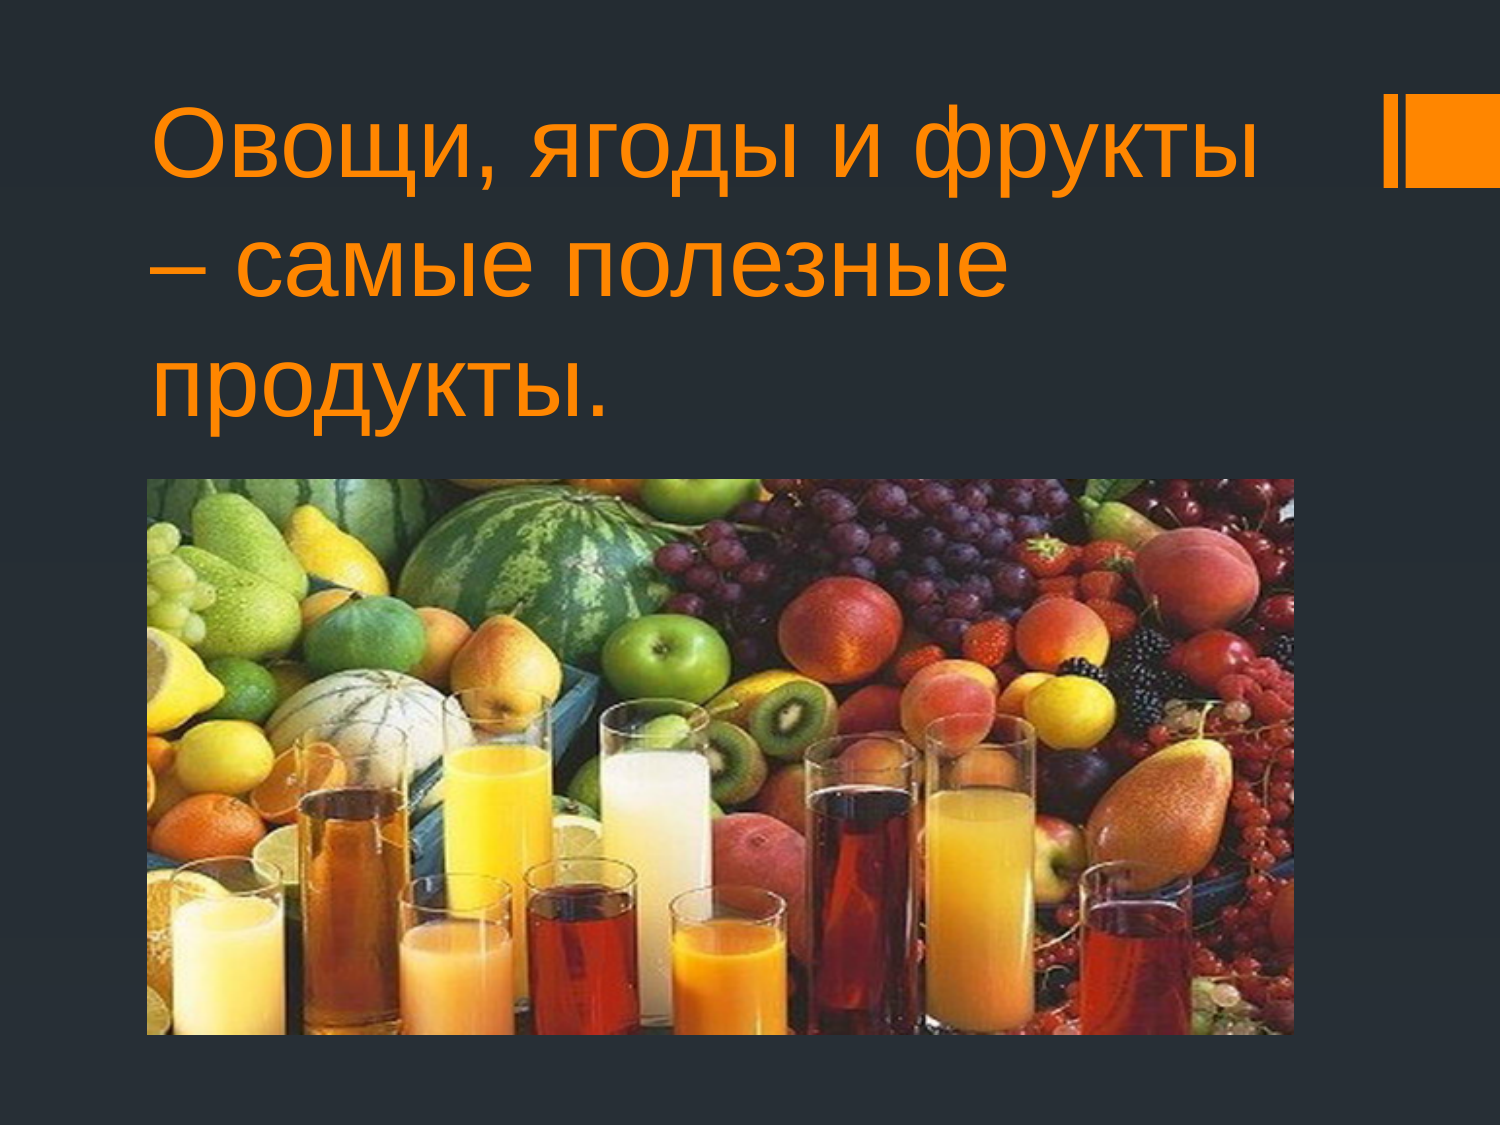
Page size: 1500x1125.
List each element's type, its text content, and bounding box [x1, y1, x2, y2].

picture [146, 479, 1294, 1036]
title Овощи, ягоды и фрукты – самые полезные продукты. [135, 42, 1336, 445]
